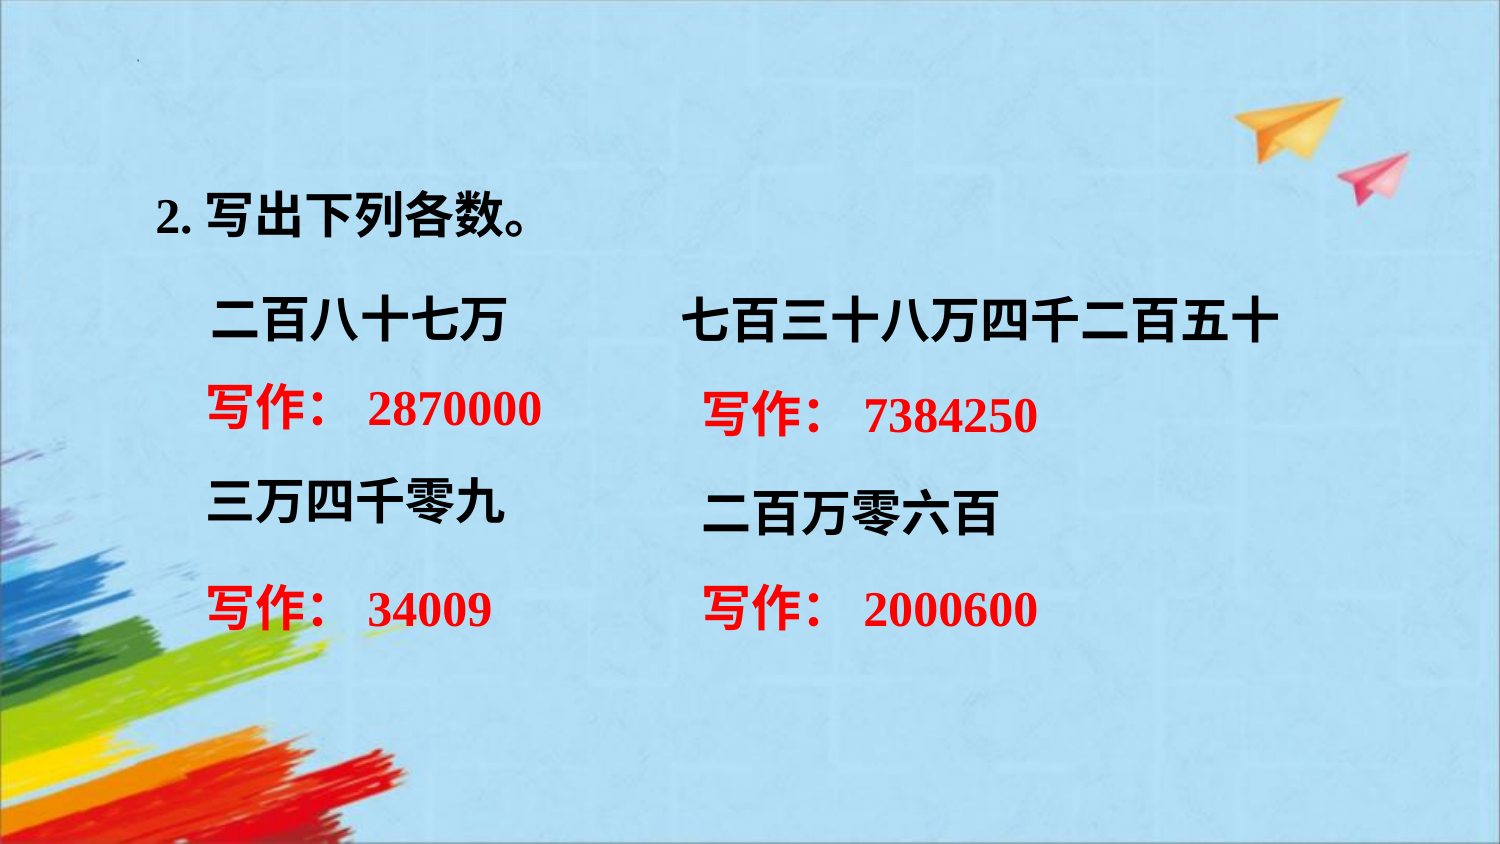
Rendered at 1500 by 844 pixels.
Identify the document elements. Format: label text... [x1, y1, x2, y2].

text_box 写作：34009 [190, 568, 545, 644]
picture [0, 0, 1500, 844]
text_box 2.写出下列各数。 [140, 175, 554, 251]
text_box 写作：7384250 [686, 375, 1219, 450]
text_box 写作：2870000 [190, 367, 616, 443]
text_box 写作：2000600 [686, 568, 1183, 644]
text_box 三万四千零九 [190, 462, 537, 538]
text_box 二百万零六百 [686, 474, 1028, 549]
text_box 七百三十八万四千二百五十 [665, 280, 1301, 356]
text_box 二百八十七万 [195, 279, 623, 355]
